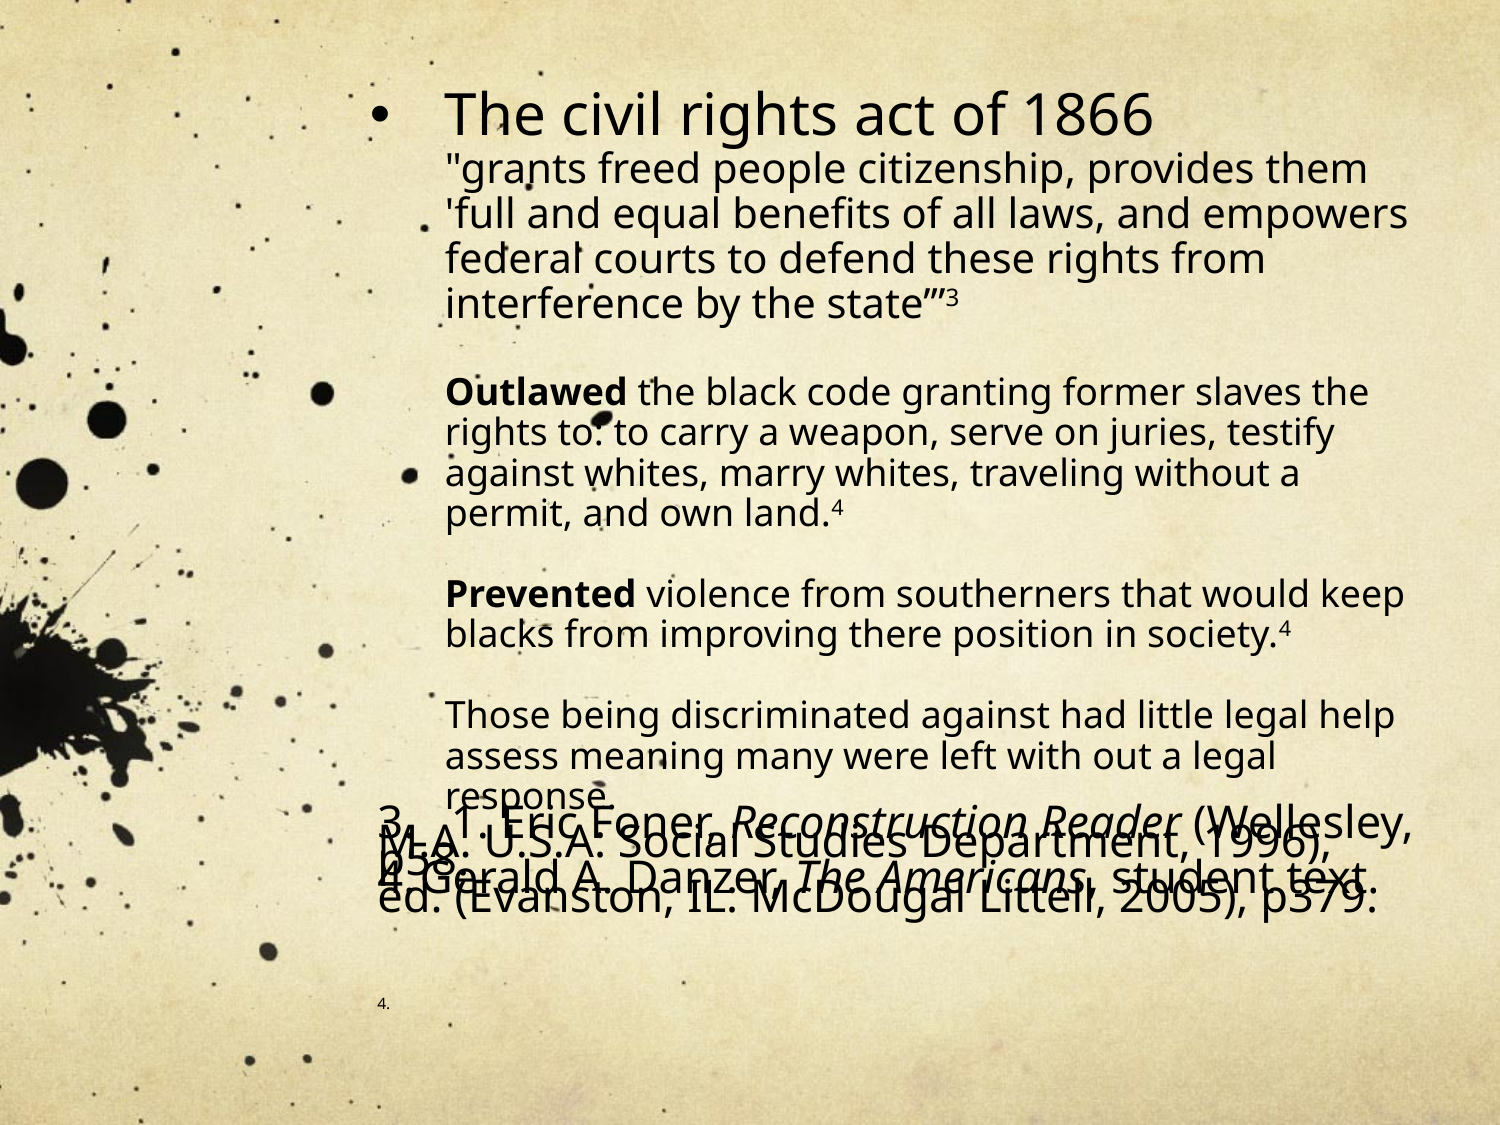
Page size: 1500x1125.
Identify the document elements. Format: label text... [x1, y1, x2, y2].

title The civil rights act of 1866 "grants freed people citizenship, provides them 'full and equal benefits of all laws, and empowers federal courts to defend these rights from interference by the state’”3 Outlawed the black code granting former slaves the rights to: to carry a weapon, serve on juries, testify against whites, marry whites, traveling without a permit, and own land.4 Prevented violence from southerners that would keep blacks from improving there position in society.4 Those being discriminated against had little legal help assess meaning many were left with out a legal response. [362, 84, 1425, 827]
picture [0, 0, 1500, 1125]
subtitle 3. 1. Eric Foner, Reconstruction Reader (Wellesley, M.A. U.S.A: Social Studies Department, 1996), p58. 4. Gerald A. Danzer, The Americans, student text. ed. (Evanston, IL: McDougal Littell, 2005), p379. 4. [362, 829, 1425, 1023]
